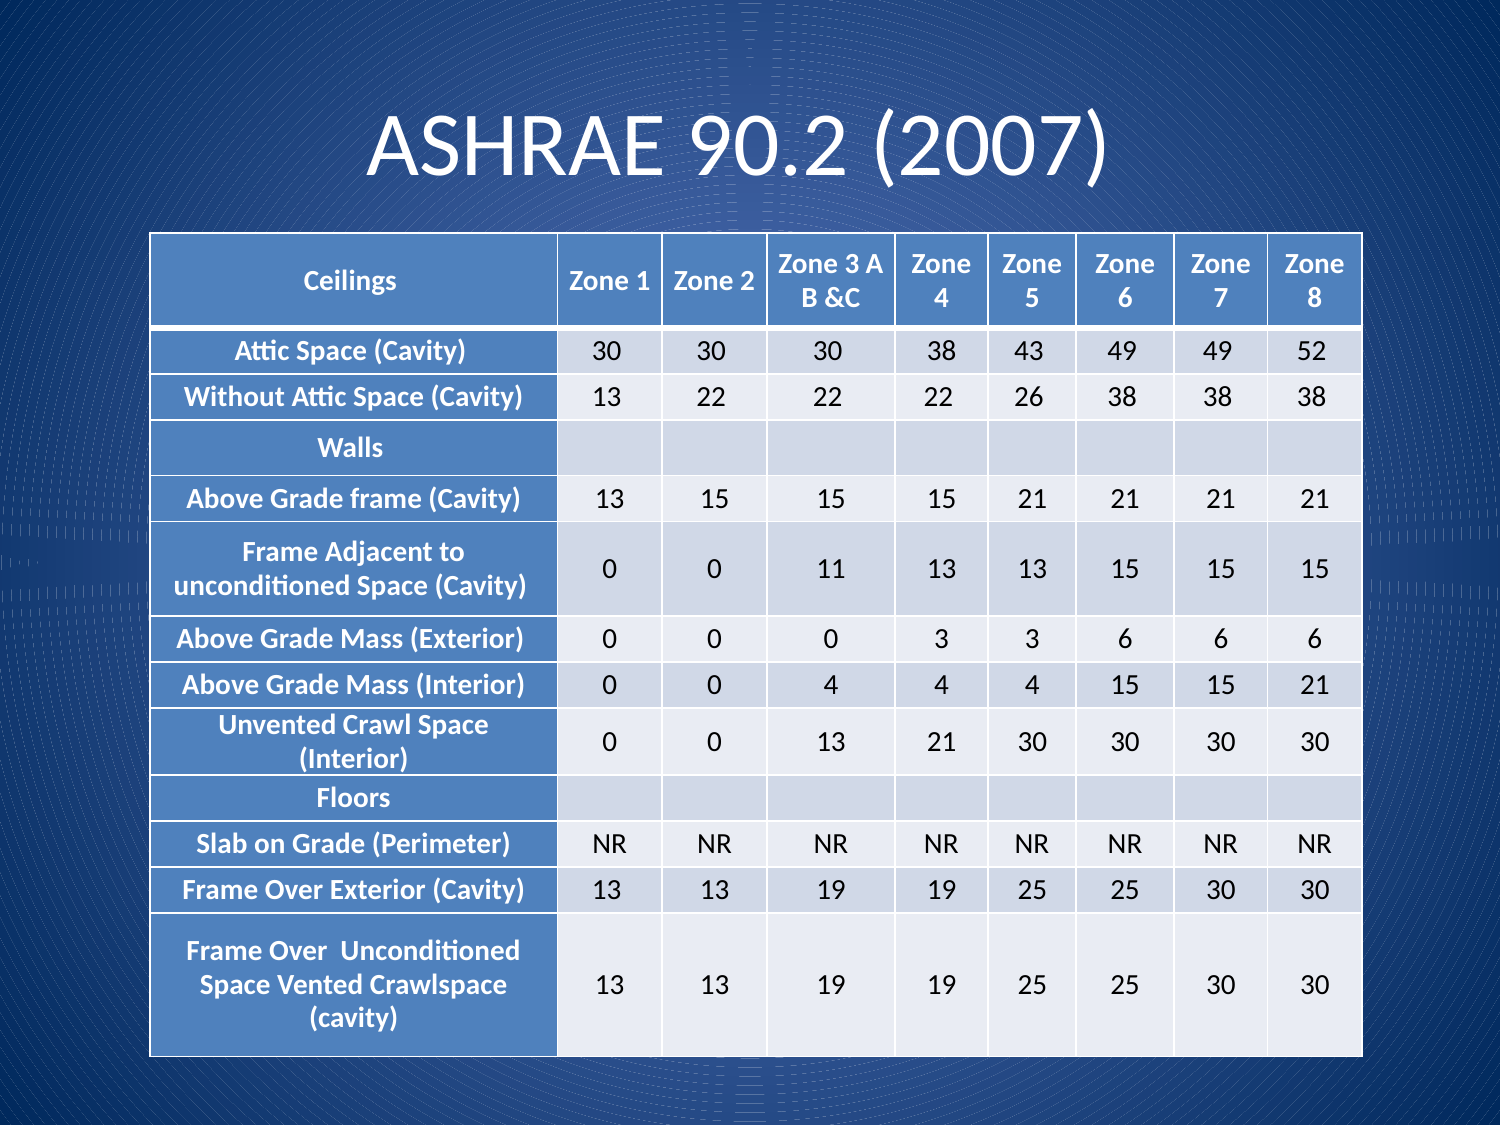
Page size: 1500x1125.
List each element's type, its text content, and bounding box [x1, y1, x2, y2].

table_cell 15 [1268, 522, 1361, 615]
table_cell 43 [989, 331, 1075, 373]
table_cell NR [768, 822, 894, 866]
table_cell [896, 421, 987, 475]
table_cell [663, 421, 766, 475]
table_cell 19 [768, 914, 894, 1056]
table_cell 0 [558, 522, 661, 615]
table_cell 26 [989, 375, 1075, 419]
table_cell 19 [896, 914, 987, 1056]
table_cell [1077, 421, 1173, 475]
table_cell 38 [1175, 375, 1267, 419]
title ASHRAE 90.2 (2007) [75, 45, 1425, 233]
table_cell NR [1175, 822, 1267, 866]
table_cell 13 [558, 868, 661, 912]
table_header Zone 1 [558, 234, 661, 325]
table_cell 19 [768, 868, 894, 912]
table_cell Frame Over Exterior (Cavity) [151, 868, 557, 912]
table_cell 25 [1077, 914, 1173, 1056]
table_cell [1268, 776, 1361, 820]
table_cell 30 [1268, 709, 1361, 774]
table_cell 25 [989, 914, 1075, 1056]
table_cell [989, 776, 1075, 820]
table_cell 52 [1268, 331, 1361, 373]
table_cell 4 [989, 663, 1075, 707]
table_cell 4 [896, 663, 987, 707]
table_cell 22 [663, 375, 766, 419]
table_cell Above Grade Mass (Interior) [151, 663, 557, 707]
table_cell [768, 776, 894, 820]
table_cell [768, 421, 894, 475]
table_cell 30 [1175, 868, 1267, 912]
table_cell Frame Adjacent to unconditioned Space (Cavity) [151, 522, 557, 615]
table_cell 49 [1175, 331, 1267, 373]
table_cell 30 [768, 331, 894, 373]
table_cell NR [989, 822, 1075, 866]
table_cell 13 [896, 522, 987, 615]
table_cell 13 [768, 709, 894, 774]
table_cell 15 [1175, 522, 1267, 615]
table_cell 30 [558, 331, 661, 373]
table_cell 21 [989, 476, 1075, 521]
table_cell 15 [1077, 663, 1173, 707]
table_header Zone 6 [1077, 234, 1173, 325]
table_cell 6 [1077, 617, 1173, 661]
table_cell 15 [768, 476, 894, 521]
table_cell [896, 776, 987, 820]
table_cell 49 [1077, 331, 1173, 373]
table_cell 30 [1268, 868, 1361, 912]
table_cell 13 [558, 476, 661, 521]
table_cell 30 [1175, 709, 1267, 774]
table_cell 30 [989, 709, 1075, 774]
table_cell [989, 421, 1075, 475]
table_cell 30 [1175, 914, 1267, 1056]
table_cell 0 [663, 709, 766, 774]
table_cell 0 [558, 709, 661, 774]
table_cell Unvented Crawl Space (Interior) [151, 709, 557, 774]
table_cell NR [558, 822, 661, 866]
table_cell 6 [1175, 617, 1267, 661]
table_cell 21 [1077, 476, 1173, 521]
table_header Zone 7 [1175, 234, 1267, 325]
table_cell Attic Space (Cavity) [151, 331, 557, 373]
table_cell 21 [896, 709, 987, 774]
table_cell 25 [989, 868, 1075, 912]
table_cell 13 [989, 522, 1075, 615]
table_cell Slab on Grade (Perimeter) [151, 822, 557, 866]
table_cell 0 [558, 663, 661, 707]
table_cell NR [1077, 822, 1173, 866]
table_cell 30 [1077, 709, 1173, 774]
table_cell NR [1268, 822, 1361, 866]
table_cell 21 [1268, 476, 1361, 521]
table_cell 30 [1268, 914, 1361, 1056]
table_cell 3 [896, 617, 987, 661]
table_cell [1175, 421, 1267, 475]
table_cell NR [896, 822, 987, 866]
table_cell Above Grade frame (Cavity) [151, 476, 557, 521]
table_cell 13 [663, 868, 766, 912]
table_cell 0 [558, 617, 661, 661]
table_cell Frame Over Unconditioned Space Vented Crawlspace (cavity) [151, 914, 557, 1056]
table_cell 38 [896, 331, 987, 373]
table_cell 15 [1077, 522, 1173, 615]
table_header Zone 5 [989, 234, 1075, 325]
table_cell [558, 421, 661, 475]
table_cell [1268, 421, 1361, 475]
table_cell [663, 776, 766, 820]
table_header Ceilings [151, 234, 557, 325]
table_header Zone 8 [1268, 234, 1361, 325]
table_cell 0 [663, 522, 766, 615]
table_cell 38 [1268, 375, 1361, 419]
table_cell 11 [768, 522, 894, 615]
table_header Zone 3 A B &C [768, 234, 894, 325]
table_cell 0 [663, 617, 766, 661]
table_cell 30 [663, 331, 766, 373]
table_header Zone 2 [663, 234, 766, 325]
table_cell [1077, 776, 1173, 820]
table_cell 15 [1175, 663, 1267, 707]
table_cell 21 [1175, 476, 1267, 521]
table_cell Above Grade Mass (Exterior) [151, 617, 557, 661]
table_cell 3 [989, 617, 1075, 661]
table_cell 6 [1268, 617, 1361, 661]
table_cell Floors [151, 776, 557, 820]
table_cell 0 [663, 663, 766, 707]
table_cell Without Attic Space (Cavity) [151, 375, 557, 419]
table_cell 21 [1268, 663, 1361, 707]
table_cell 4 [768, 663, 894, 707]
table_cell 13 [663, 914, 766, 1056]
table_cell 22 [768, 375, 894, 419]
table_cell 15 [896, 476, 987, 521]
table_cell Walls [151, 421, 557, 475]
table_cell 0 [768, 617, 894, 661]
table_cell 38 [1077, 375, 1173, 419]
table_header Zone 4 [896, 234, 987, 325]
table_cell 15 [663, 476, 766, 521]
table_cell [558, 776, 661, 820]
table_cell 19 [896, 868, 987, 912]
table_cell NR [663, 822, 766, 866]
table_cell 13 [558, 375, 661, 419]
table_cell 13 [558, 914, 661, 1056]
table_cell 25 [1077, 868, 1173, 912]
table_cell [1175, 776, 1267, 820]
table_cell 22 [896, 375, 987, 419]
